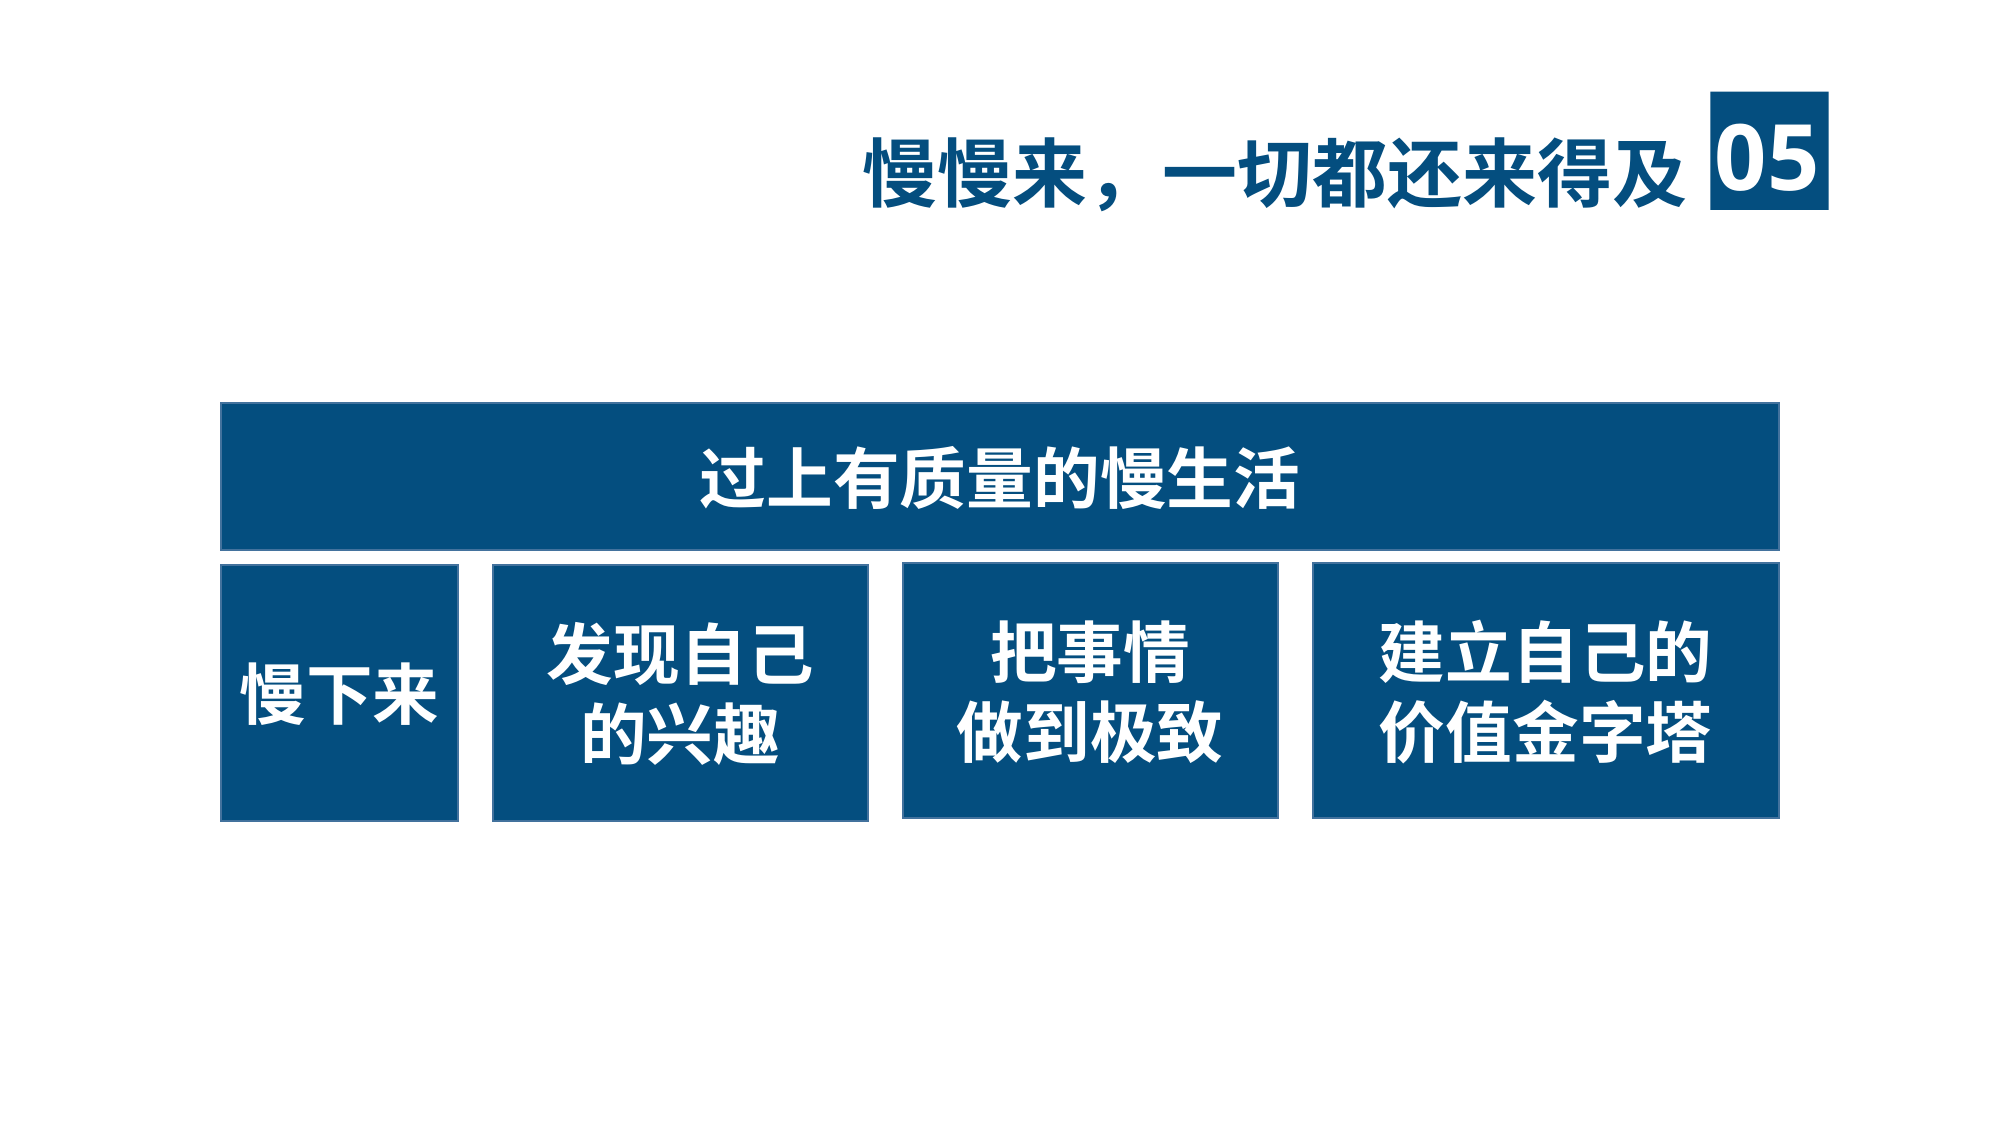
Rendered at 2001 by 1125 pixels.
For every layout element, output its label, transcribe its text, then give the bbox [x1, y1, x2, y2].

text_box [221, 402, 1779, 821]
text_box 慢慢来，一切都还来得及 [847, 119, 1702, 225]
